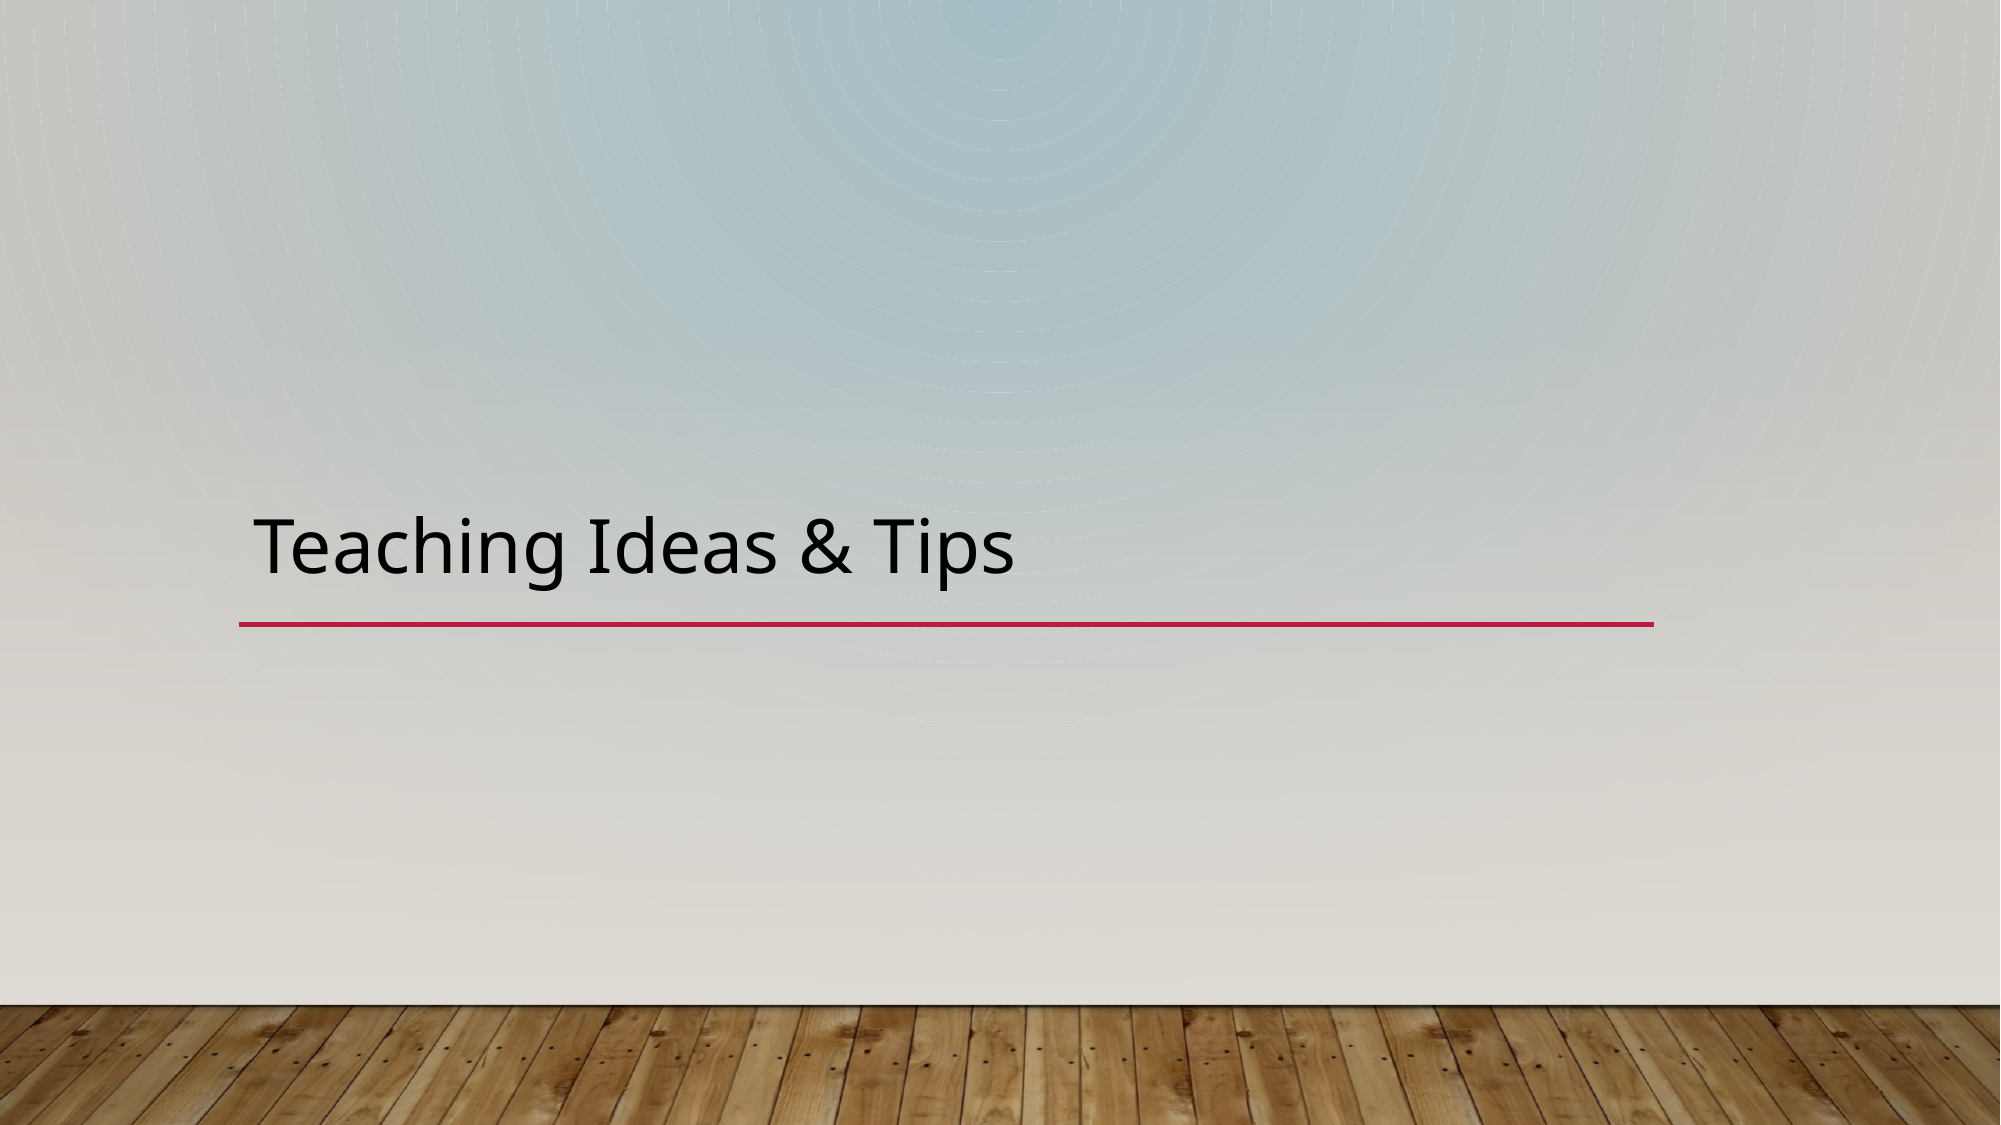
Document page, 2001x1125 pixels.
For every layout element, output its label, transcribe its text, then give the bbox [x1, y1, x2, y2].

title Teaching Ideas & Tips [238, 288, 1657, 598]
picture [0, 1005, 2000, 1125]
